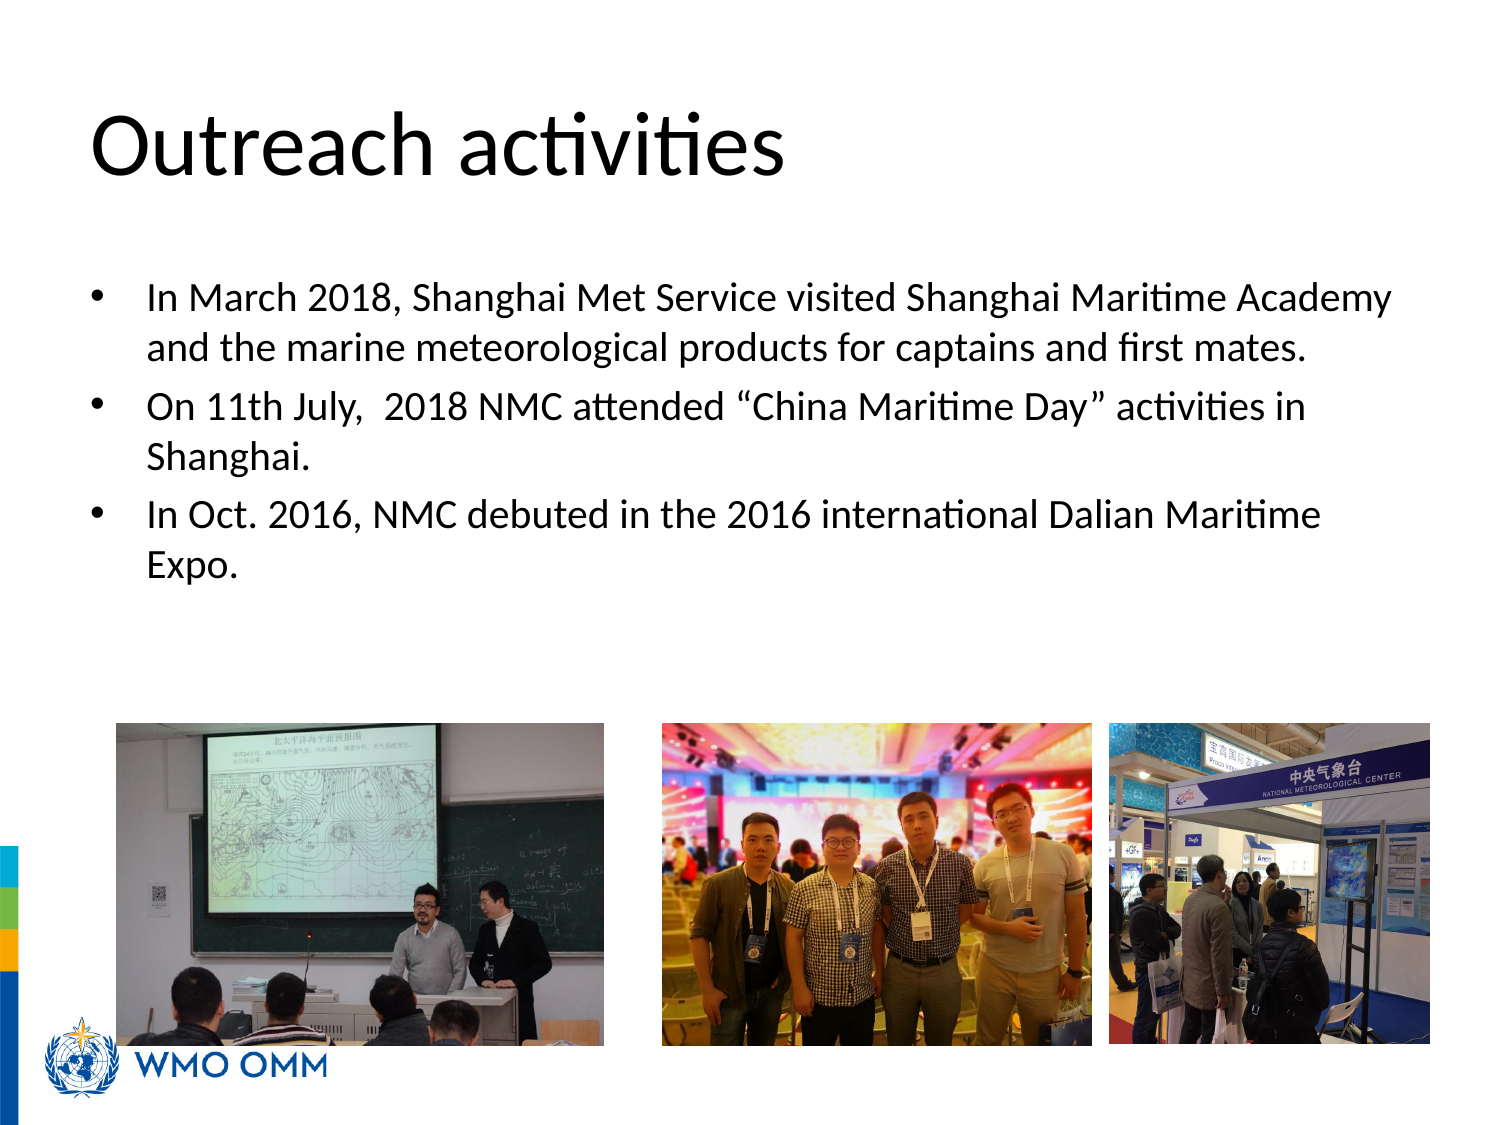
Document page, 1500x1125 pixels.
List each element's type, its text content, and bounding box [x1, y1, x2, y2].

picture [0, 723, 605, 1125]
picture [1109, 723, 1430, 1045]
list In March 2018, Shanghai Met Service visited Shanghai Maritime Academy and the marine meteorological products for captains and first mates. On 11th July, 2018 NMC attended “China Maritime Day” activities in Shanghai. In Oct. 2016, NMC debuted in the 2016 international Dalian Maritime Expo. [75, 262, 1425, 1005]
title Outreach activities [75, 45, 1425, 233]
picture [661, 723, 1092, 1046]
